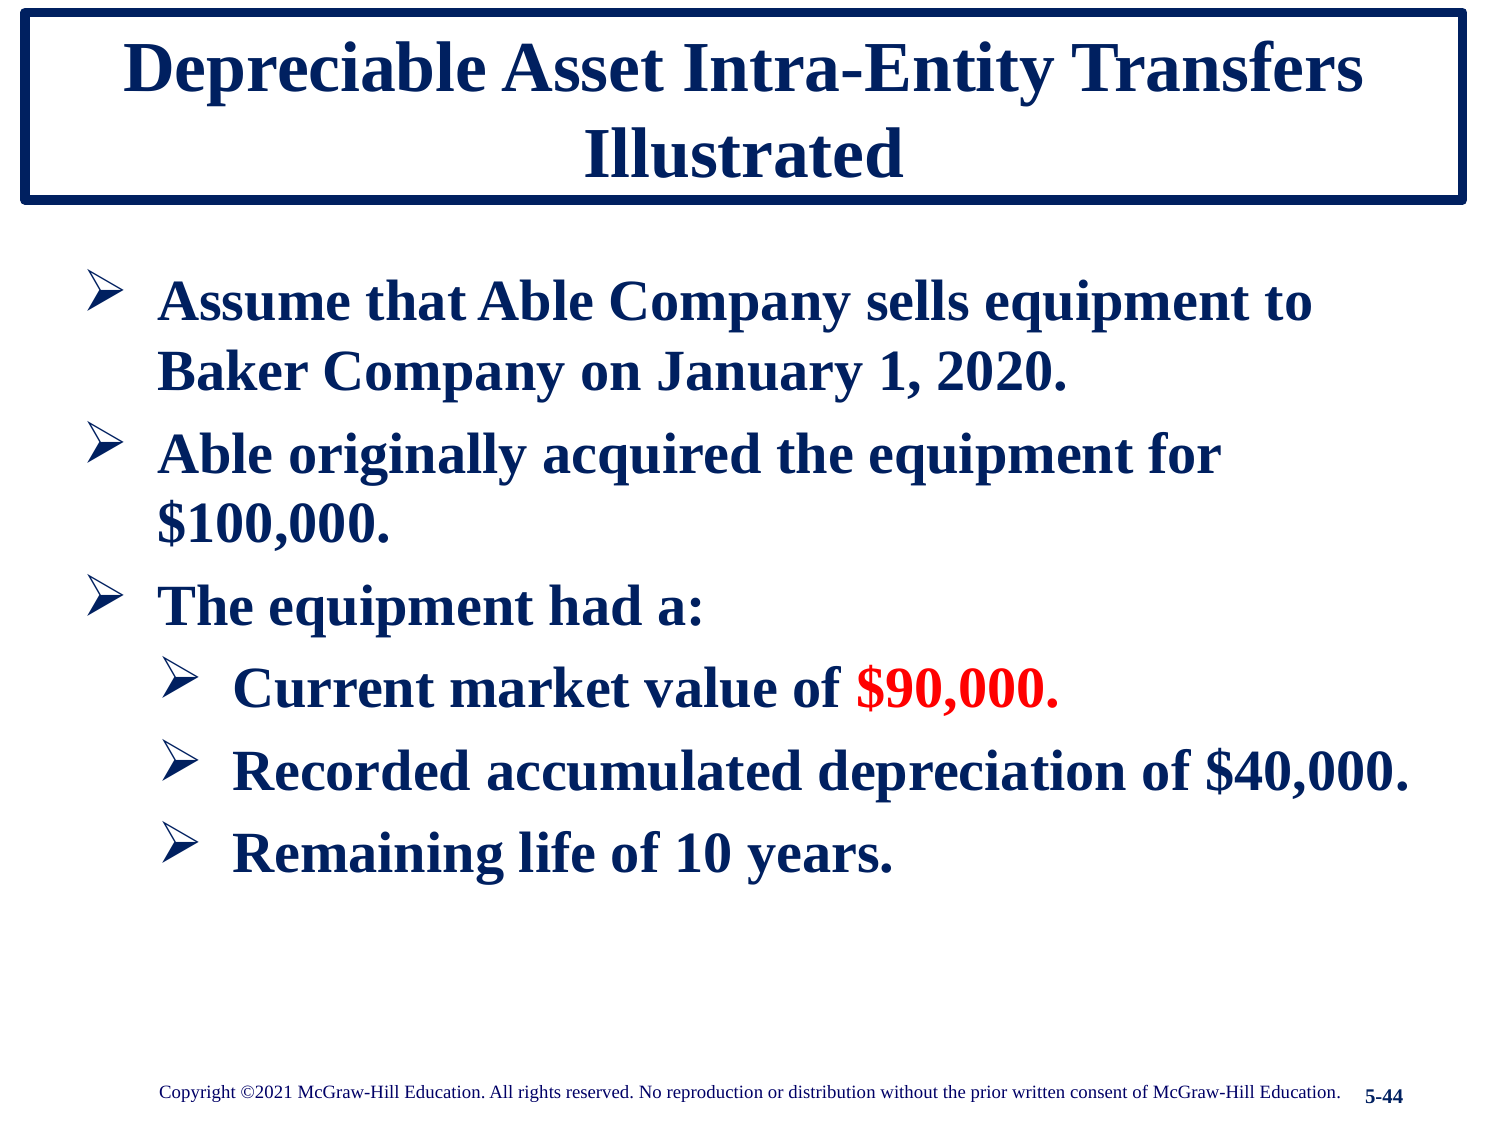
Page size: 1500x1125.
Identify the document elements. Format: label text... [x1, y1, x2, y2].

text_box Copyright ©2021 McGraw-Hill Education. All rights reserved. No reproduction or distribution without the prior written consent of McGraw-Hill Education. [76, 1072, 1424, 1110]
title Depreciable Asset Intra-Entity Transfers Illustrated [20, 8, 1467, 205]
text_box Assume that Able Company sells equipment to Baker Company on January 1, 2020. Able originally acquired the equipment for $100,000. The equipment had a: Current market value of $90,000. Recorded accumulated depreciation of $40,000. Remaining life of 10 years. [67, 254, 1433, 1065]
slide_number 5-44 [1350, 1074, 1438, 1125]
